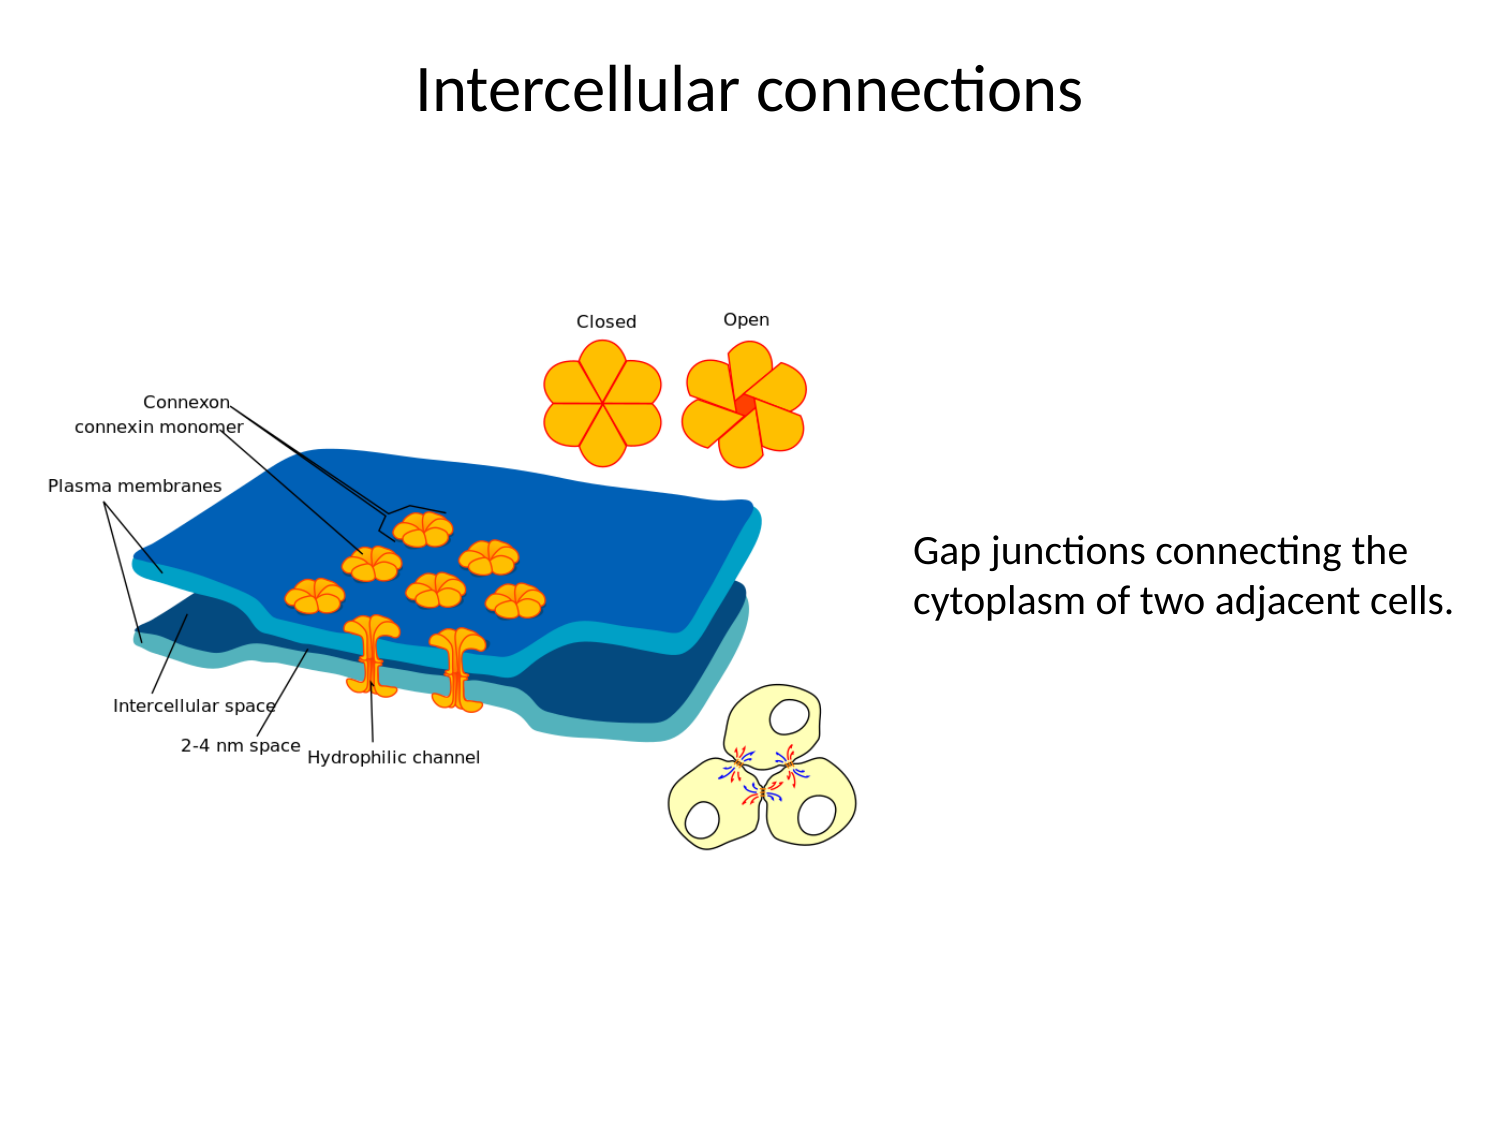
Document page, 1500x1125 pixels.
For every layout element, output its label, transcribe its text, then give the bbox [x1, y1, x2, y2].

title Intercellular connections [74, 44, 1426, 126]
picture [36, 271, 895, 875]
text_box Gap junctions connecting the cytoplasm of two adjacent cells. [900, 515, 1500, 630]
